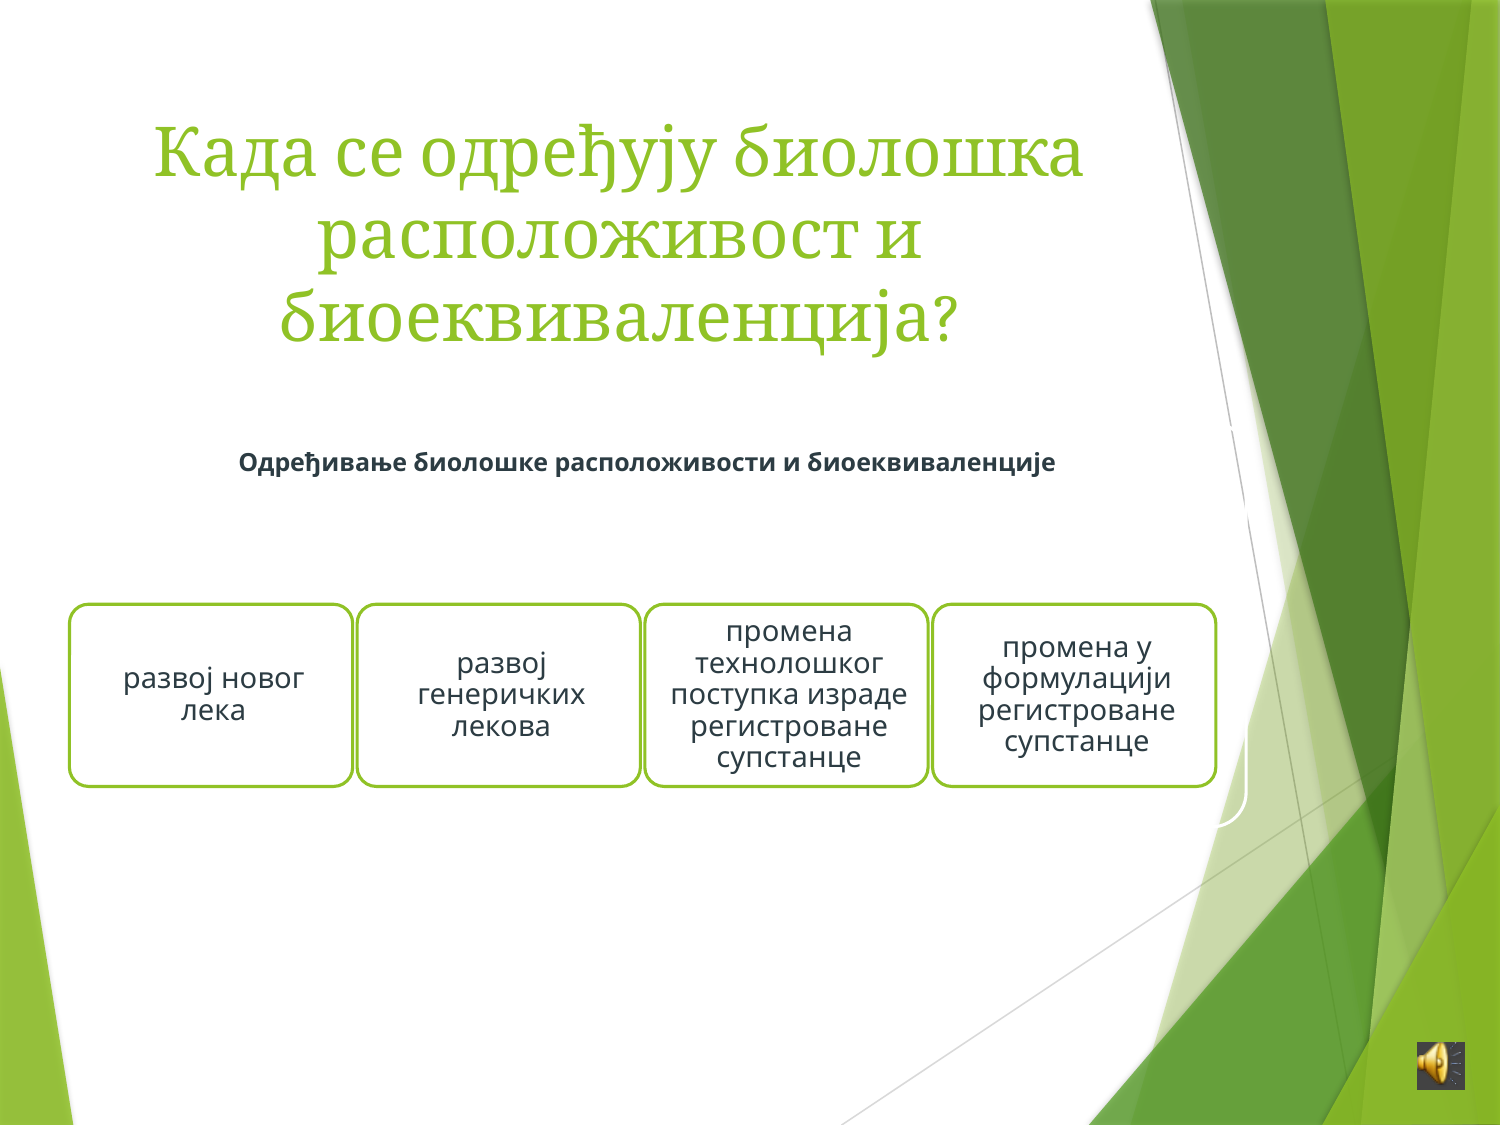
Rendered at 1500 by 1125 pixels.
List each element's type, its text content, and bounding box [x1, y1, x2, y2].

list [33, 291, 1306, 1092]
title Када се одређују биолошка расположивост и биоеквиваленција? [99, 99, 1142, 317]
picture [1415, 1040, 1467, 1092]
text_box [38, 421, 1247, 828]
